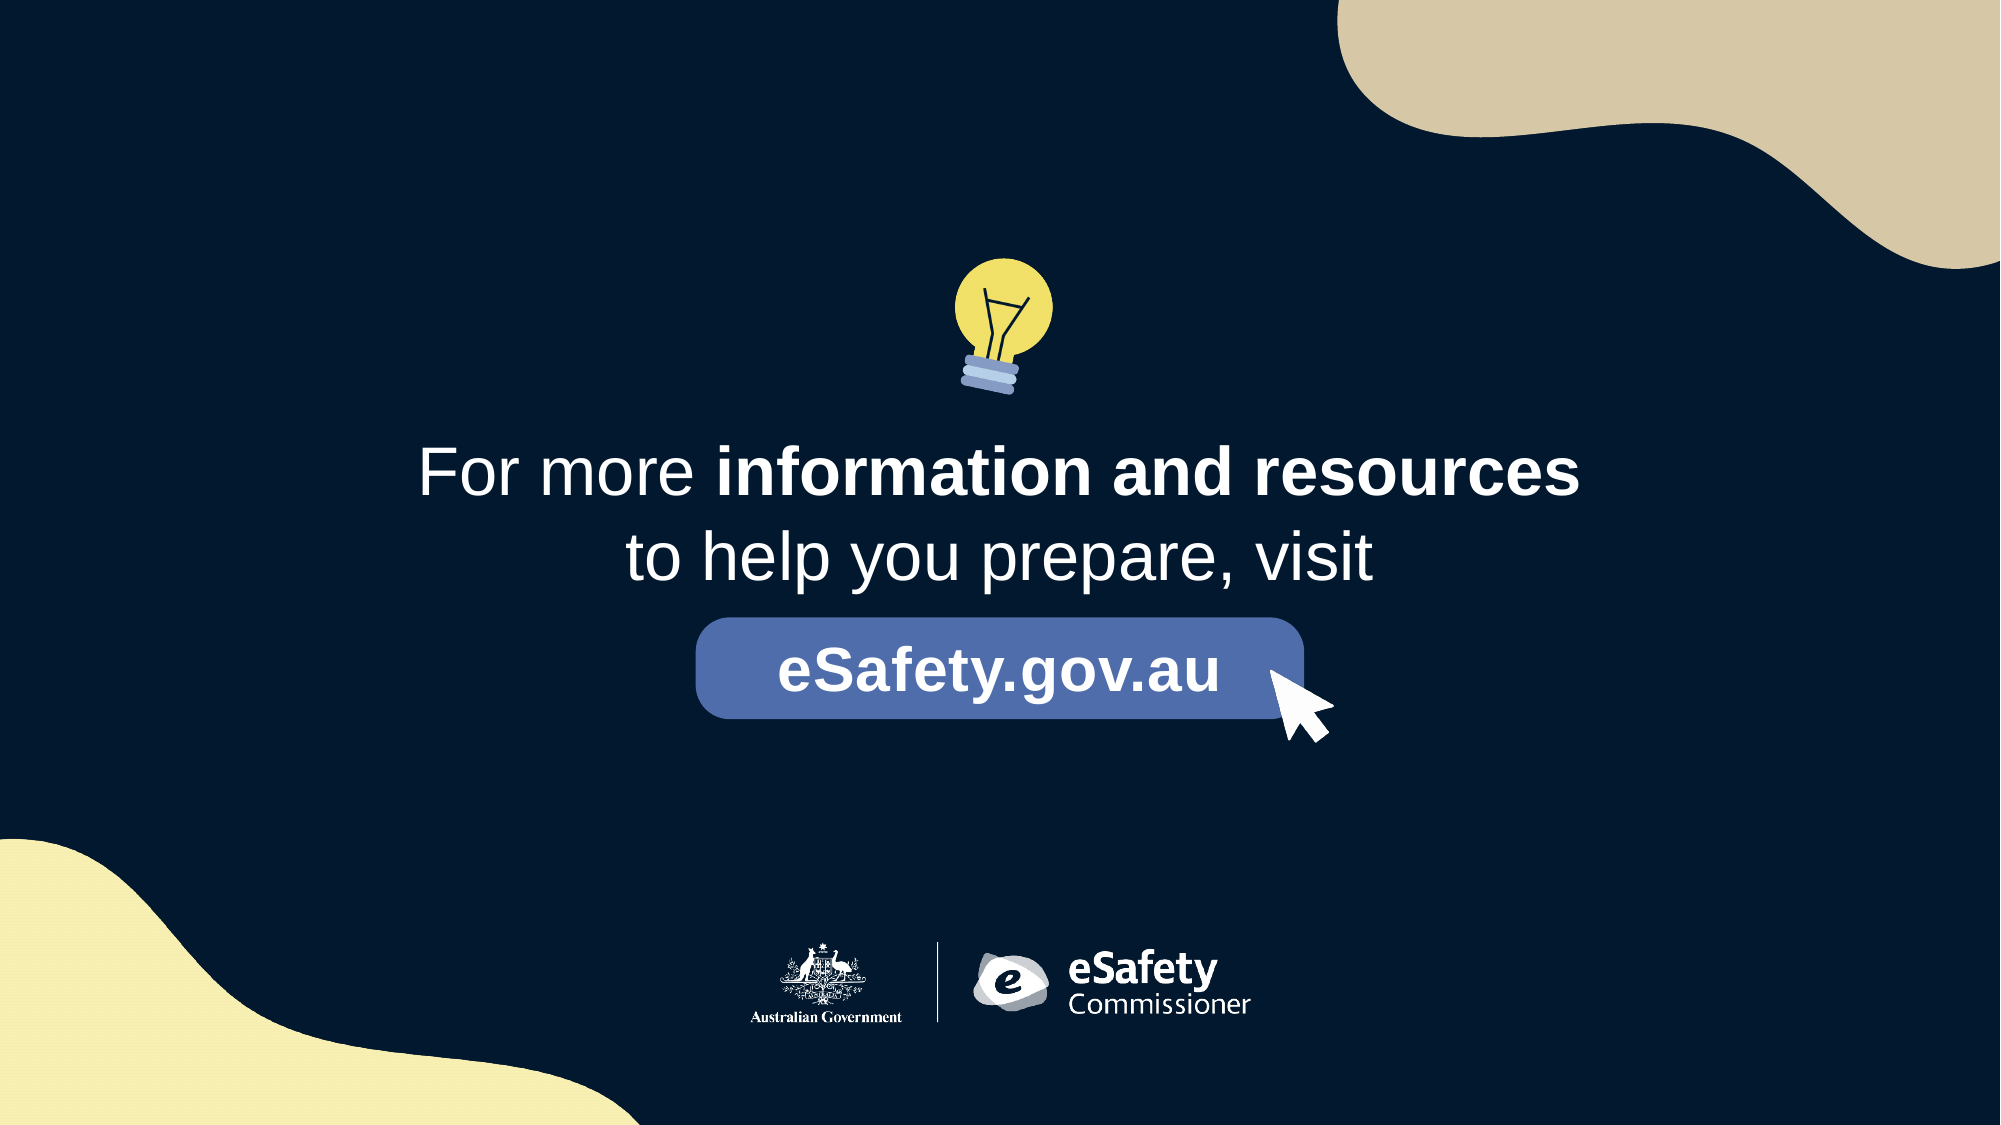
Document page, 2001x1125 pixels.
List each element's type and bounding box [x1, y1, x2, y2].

picture [716, 905, 1284, 1059]
picture [1250, 669, 1342, 752]
picture [0, 790, 706, 1125]
picture [938, 249, 1062, 400]
